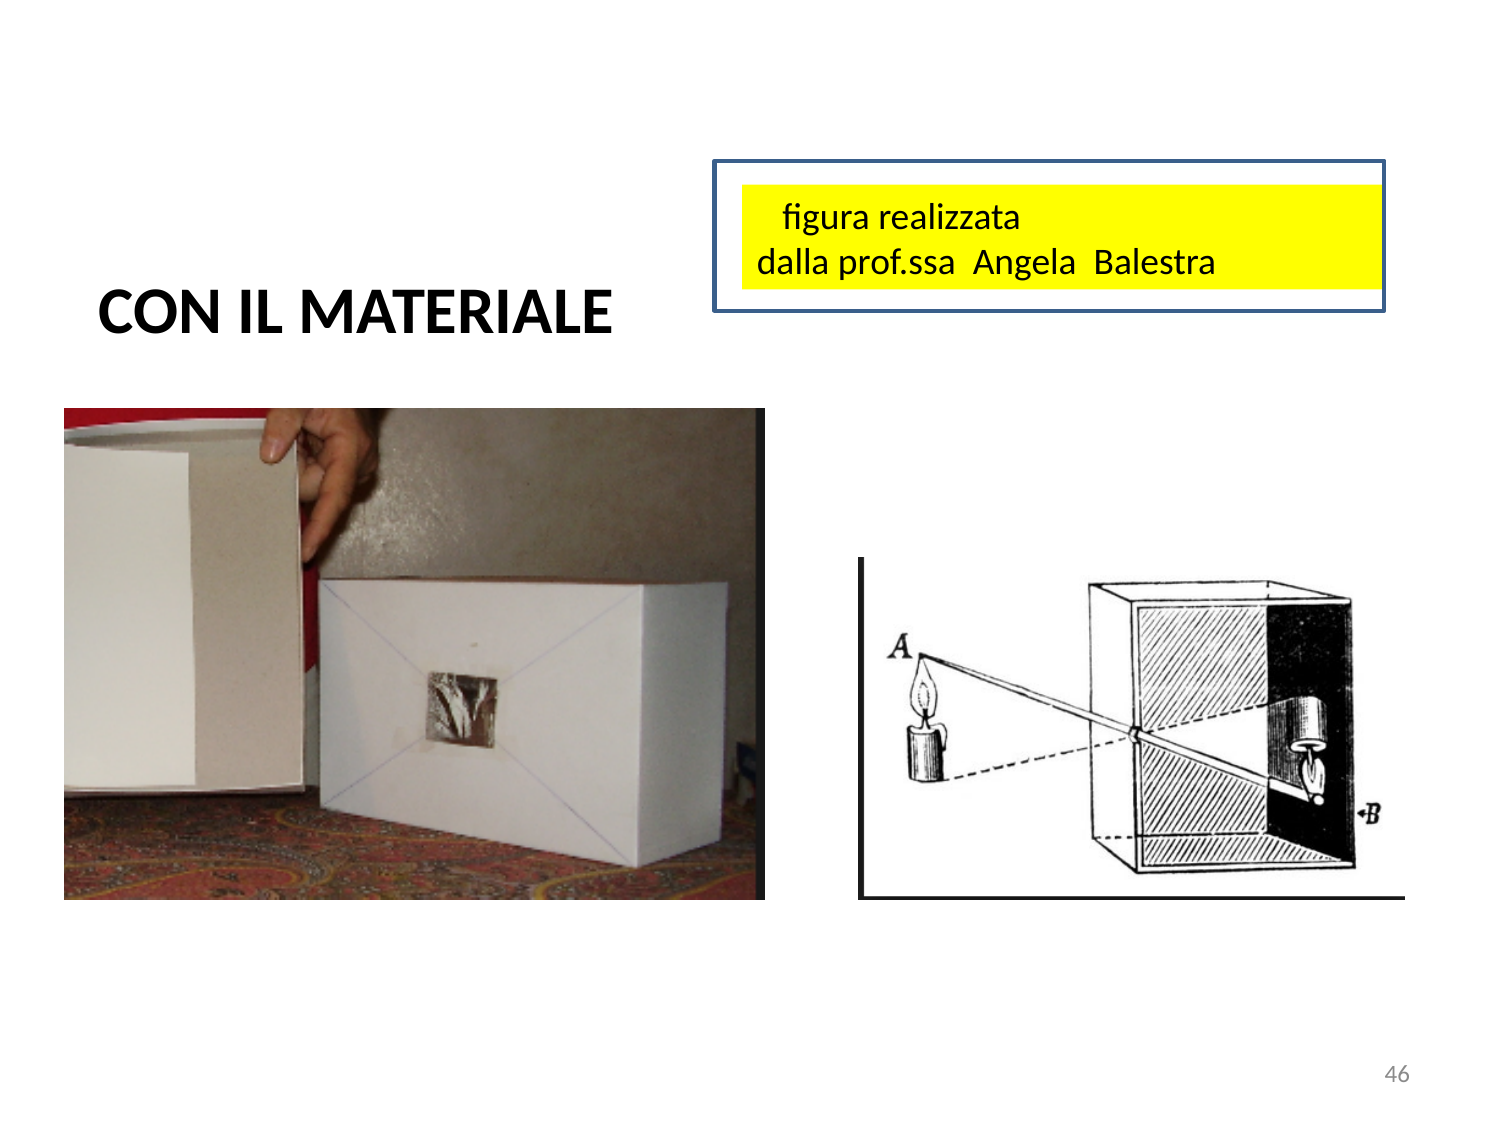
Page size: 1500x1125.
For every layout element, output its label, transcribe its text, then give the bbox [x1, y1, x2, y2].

picture [64, 408, 766, 901]
text_box [712, 159, 1386, 313]
slide_number 46 [1074, 1042, 1425, 1103]
picture [857, 557, 1406, 901]
text_box CON IL MATERIALE [84, 259, 645, 355]
